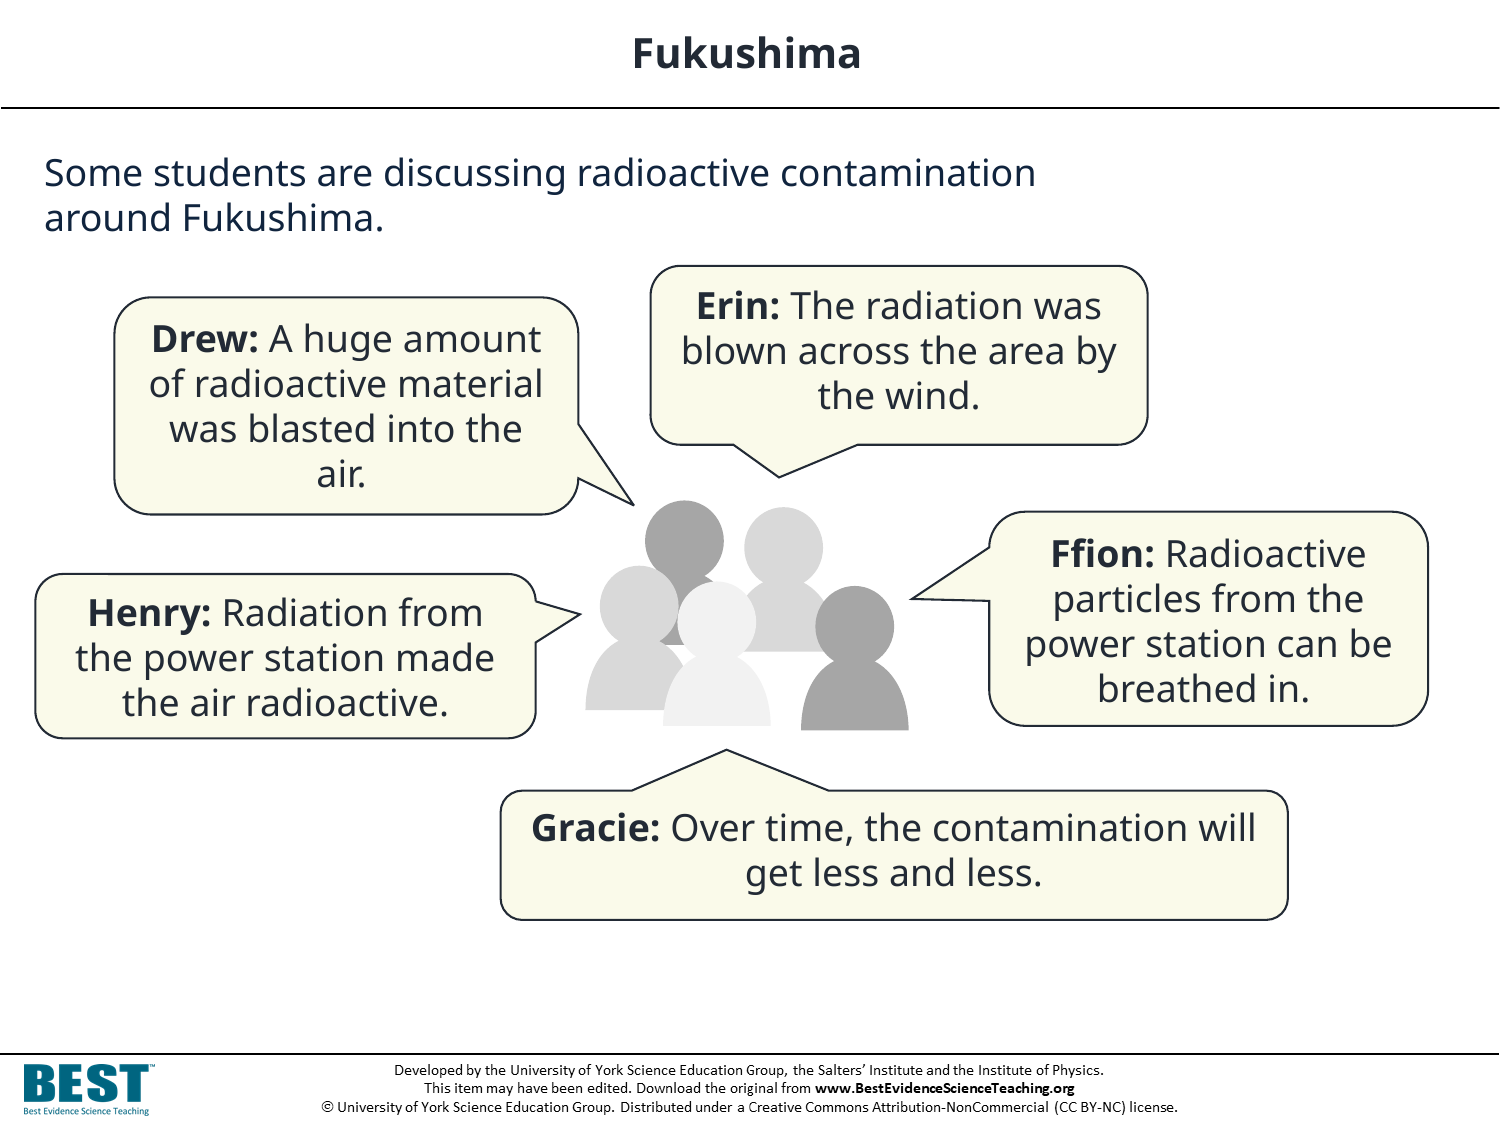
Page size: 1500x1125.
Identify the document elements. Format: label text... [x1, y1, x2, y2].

picture [0, 107, 1500, 1125]
text_box Fukushima [23, 4, 1471, 99]
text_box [585, 500, 909, 731]
